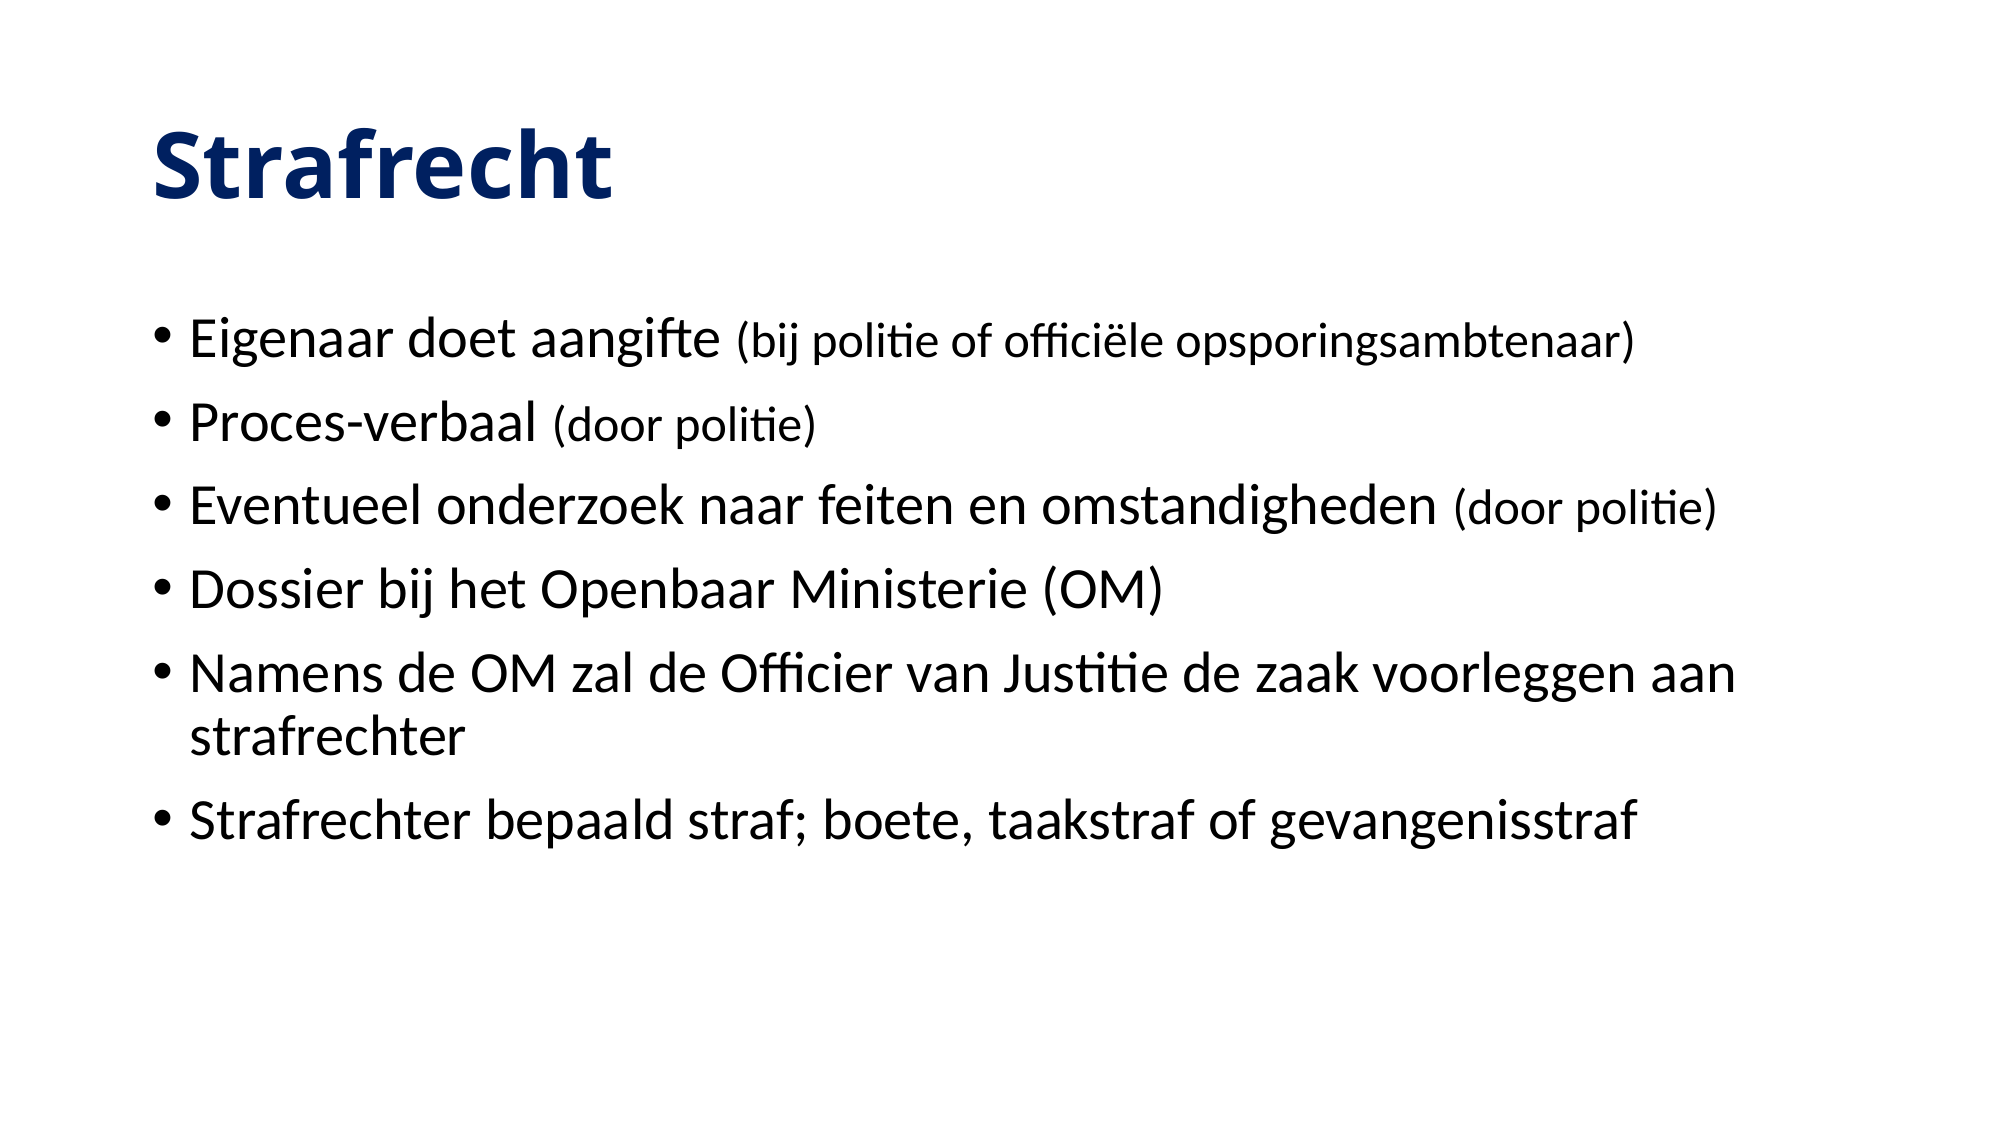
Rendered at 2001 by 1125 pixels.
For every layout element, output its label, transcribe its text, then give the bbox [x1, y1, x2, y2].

title Strafrecht [137, 59, 1863, 278]
list Eigenaar doet aangifte (bij politie of officiële opsporingsambtenaar) Proces-verbaal (door politie) Eventueel onderzoek naar feiten en omstandigheden (door politie) Dossier bij het Openbaar Ministerie (OM) Namens de OM zal de Officier van Justitie de zaak voorleggen aan strafrechter Strafrechter bepaald straf; boete, taakstraf of gevangenisstraf [137, 299, 1863, 1014]
